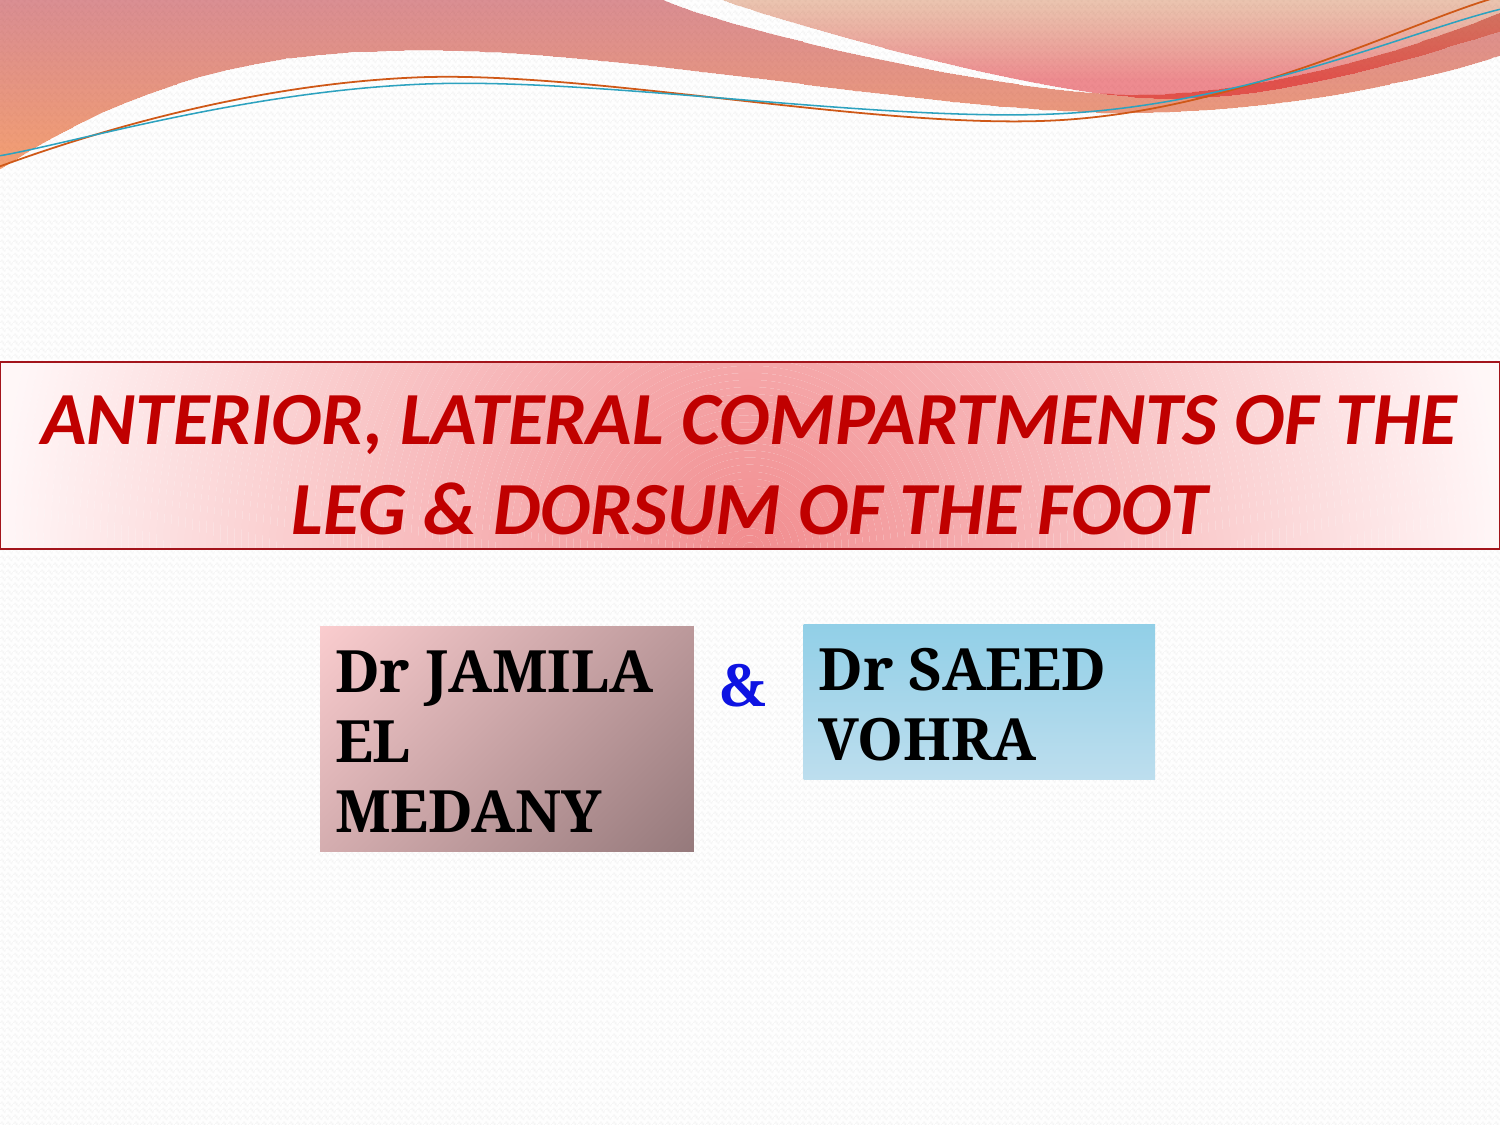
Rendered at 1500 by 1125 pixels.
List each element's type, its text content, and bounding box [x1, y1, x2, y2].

text_box Dr JAMILA EL MEDANY [320, 626, 694, 852]
text_box Dr SAEED VOHRA [803, 624, 1156, 780]
text_box & [693, 640, 793, 725]
title ANTERIOR, LATERAL COMPARTMENTS OF THE LEG & DORSUM OF THE FOOT [0, 361, 1500, 550]
